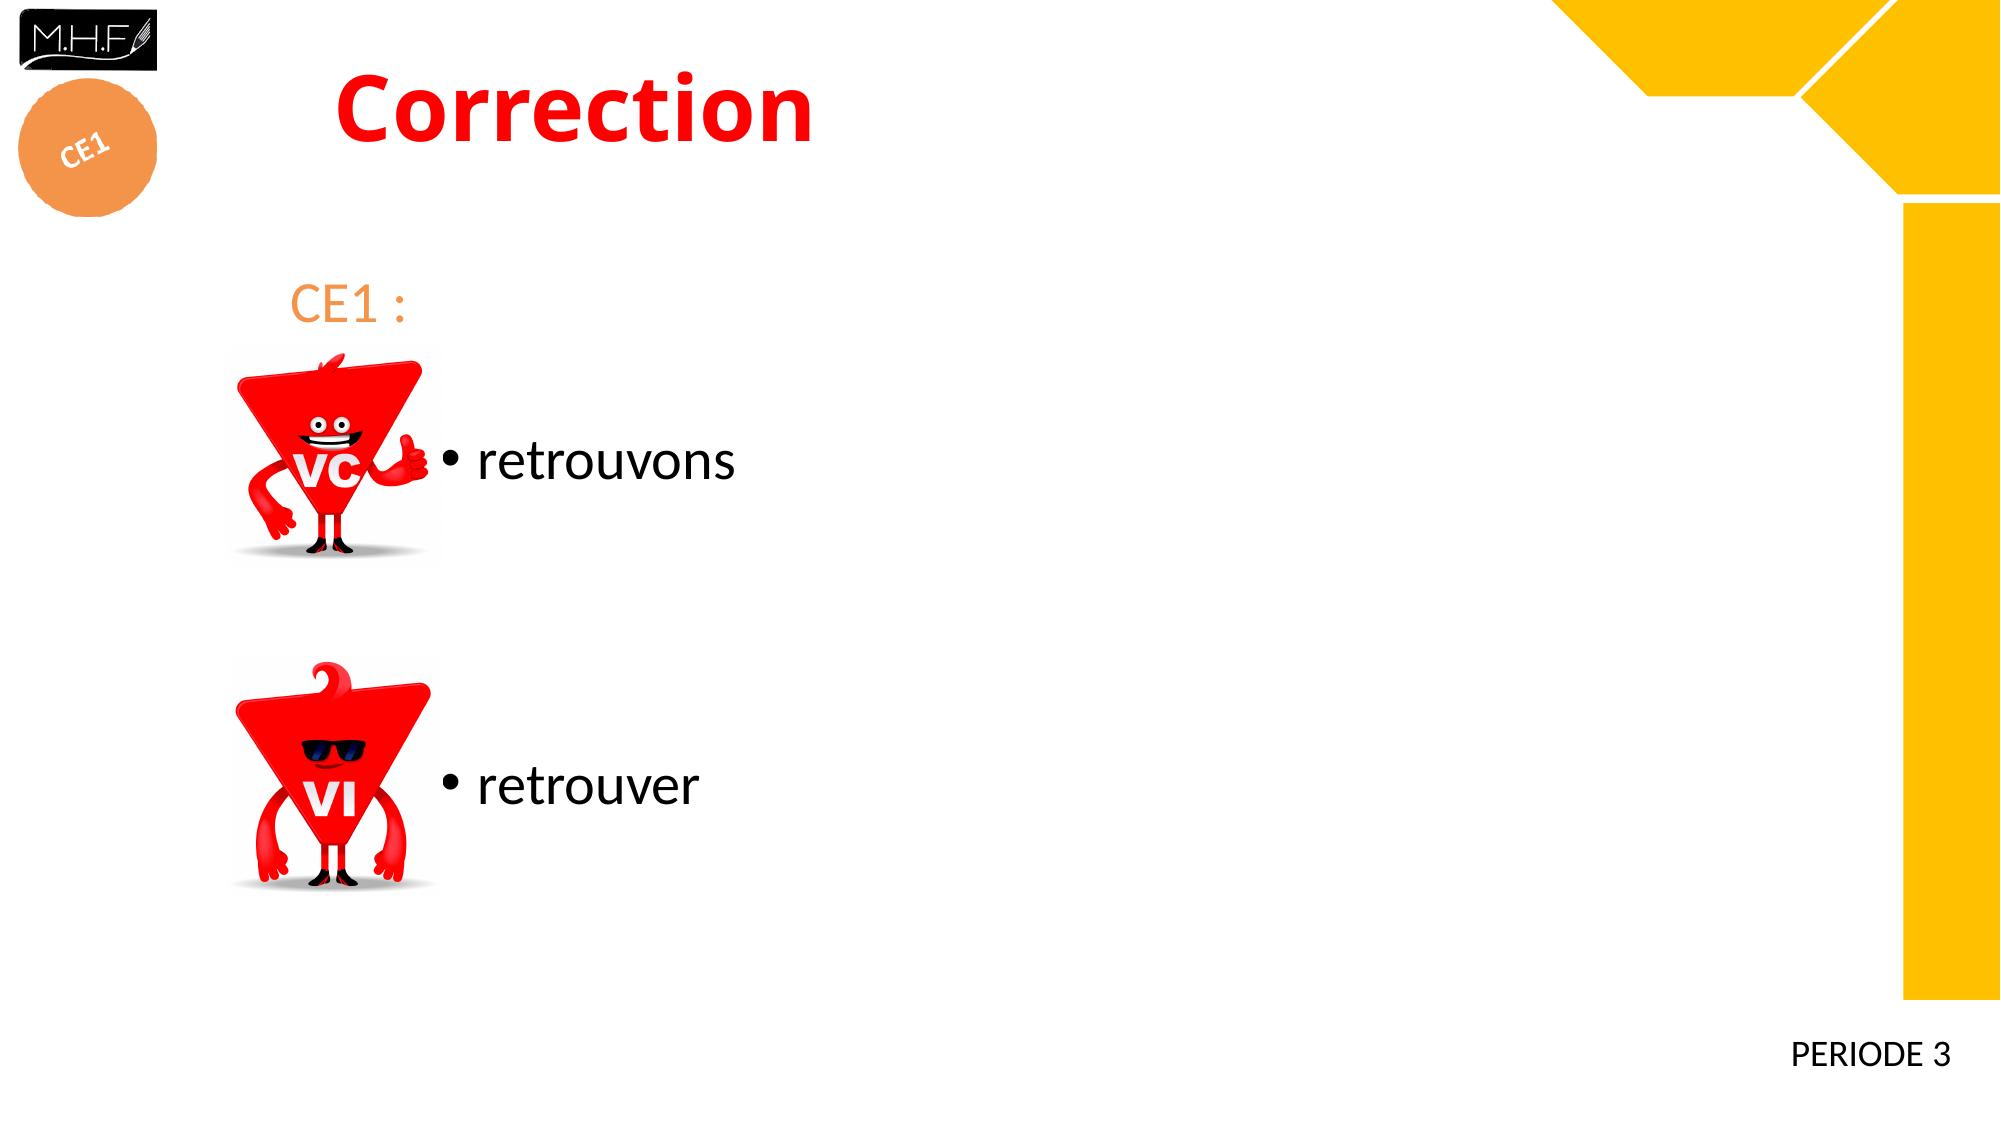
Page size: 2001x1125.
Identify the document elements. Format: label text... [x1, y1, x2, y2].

text_box [1902, 202, 2000, 1001]
picture [16, 7, 157, 74]
text_box [1799, 0, 2000, 196]
text_box [1549, 0, 1892, 98]
picture [18, 78, 157, 218]
picture [227, 657, 443, 900]
title Correction [318, 3, 1865, 221]
list CE1 : retrouvons retrouver [275, 264, 1000, 979]
text_box PERIODE 3 [1362, 1021, 1967, 1125]
picture [227, 345, 443, 566]
